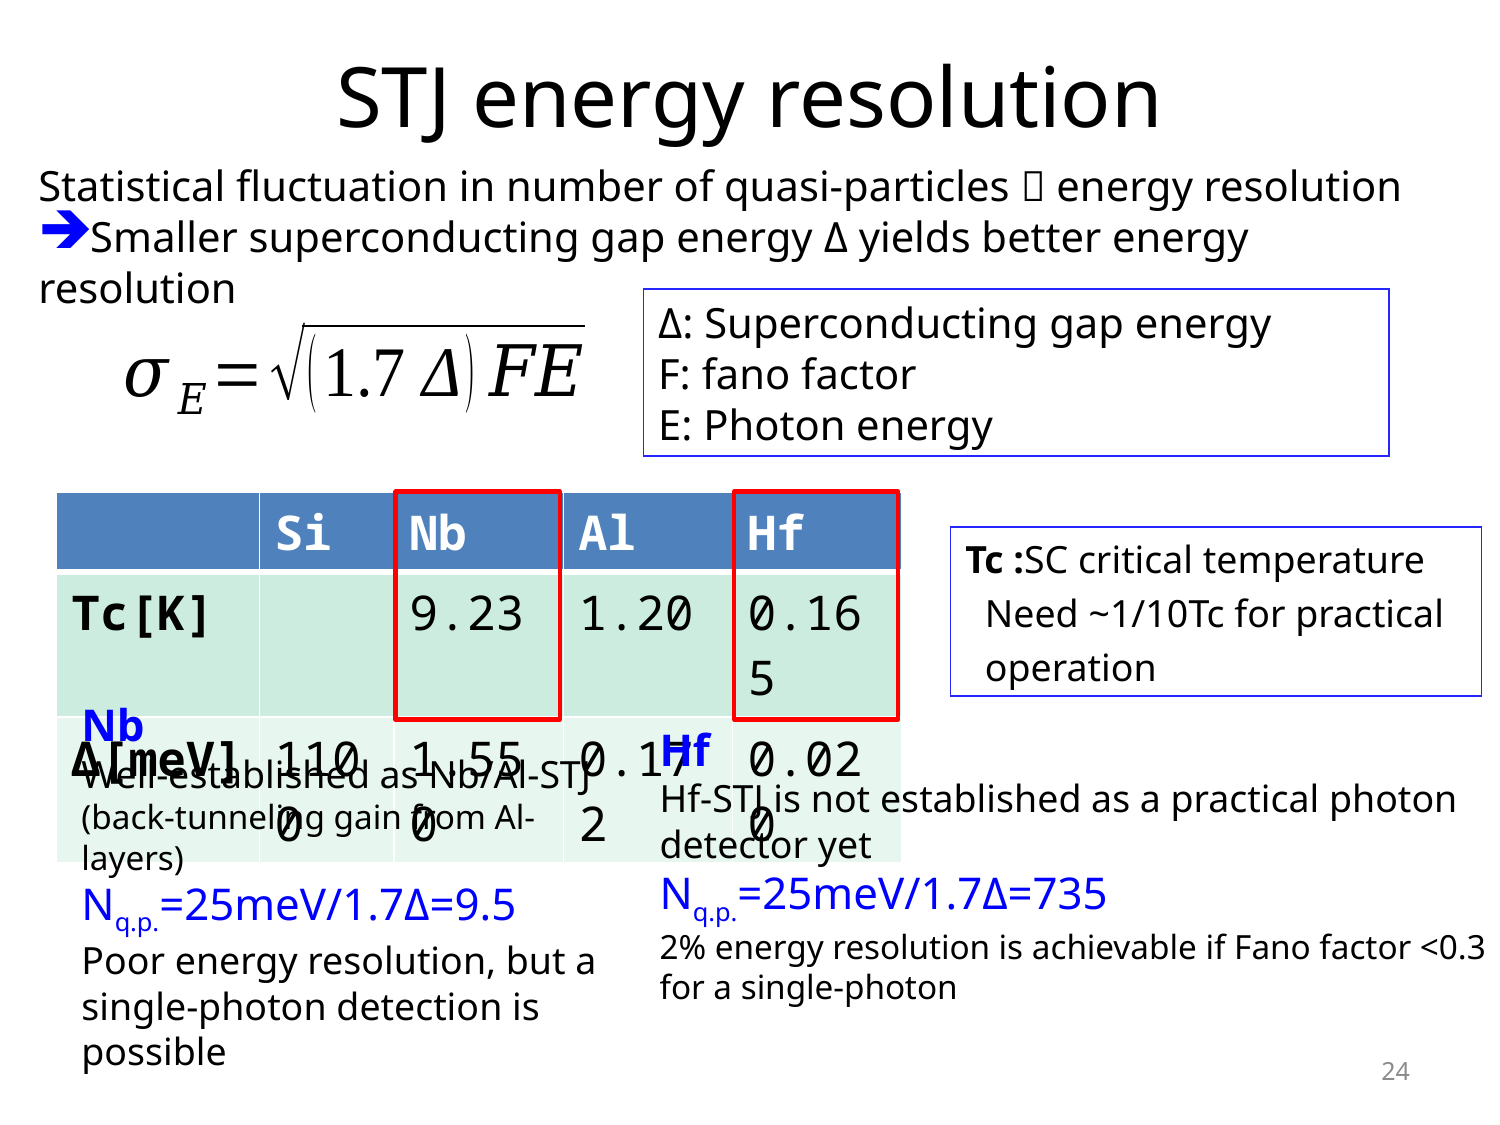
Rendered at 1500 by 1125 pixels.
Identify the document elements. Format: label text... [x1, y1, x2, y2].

text_box Tc :SC critical temperature Need ~1/10Tc for practical operation [950, 527, 1482, 697]
table_cell 1.550 [395, 718, 563, 725]
text_box [734, 491, 899, 720]
text_box [395, 491, 560, 720]
table_cell 1100 [260, 718, 393, 725]
table_cell Δ[meV] [57, 718, 259, 862]
text_box Δ: Superconducting gap energy F: fano factor E: Photon energy [643, 289, 1390, 456]
table_cell 0.172 [564, 718, 732, 862]
table_header Si [260, 493, 393, 569]
table_header Al [564, 493, 732, 569]
table_cell 1.20 [564, 575, 732, 716]
text_box STJ energy resolution [74, 35, 1425, 151]
text_box Nb Well-established as Nb/Al-STJ (back-tunneling gain from Al-layers) Nq.p.=25meV/1.7Δ=9.5 Poor energy resolution, but a single-photon detection is possible [58, 725, 621, 1045]
text_box Hf Hf-STJ is not established as a practical photon detector yet Nq.p.=25meV/1.7Δ=735 2% energy resolution is achievable if Fano factor <0.3 for a single-photon [643, 719, 1500, 1009]
table_header [57, 493, 259, 569]
table_cell [260, 575, 393, 716]
text_box Statistical fluctuation in number of quasi-particles  energy resolution Smaller superconducting gap energy Δ yields better energy resolution [23, 151, 1445, 276]
table_cell Tc[K] [57, 575, 259, 716]
slide_number 24 [1074, 1042, 1425, 1103]
